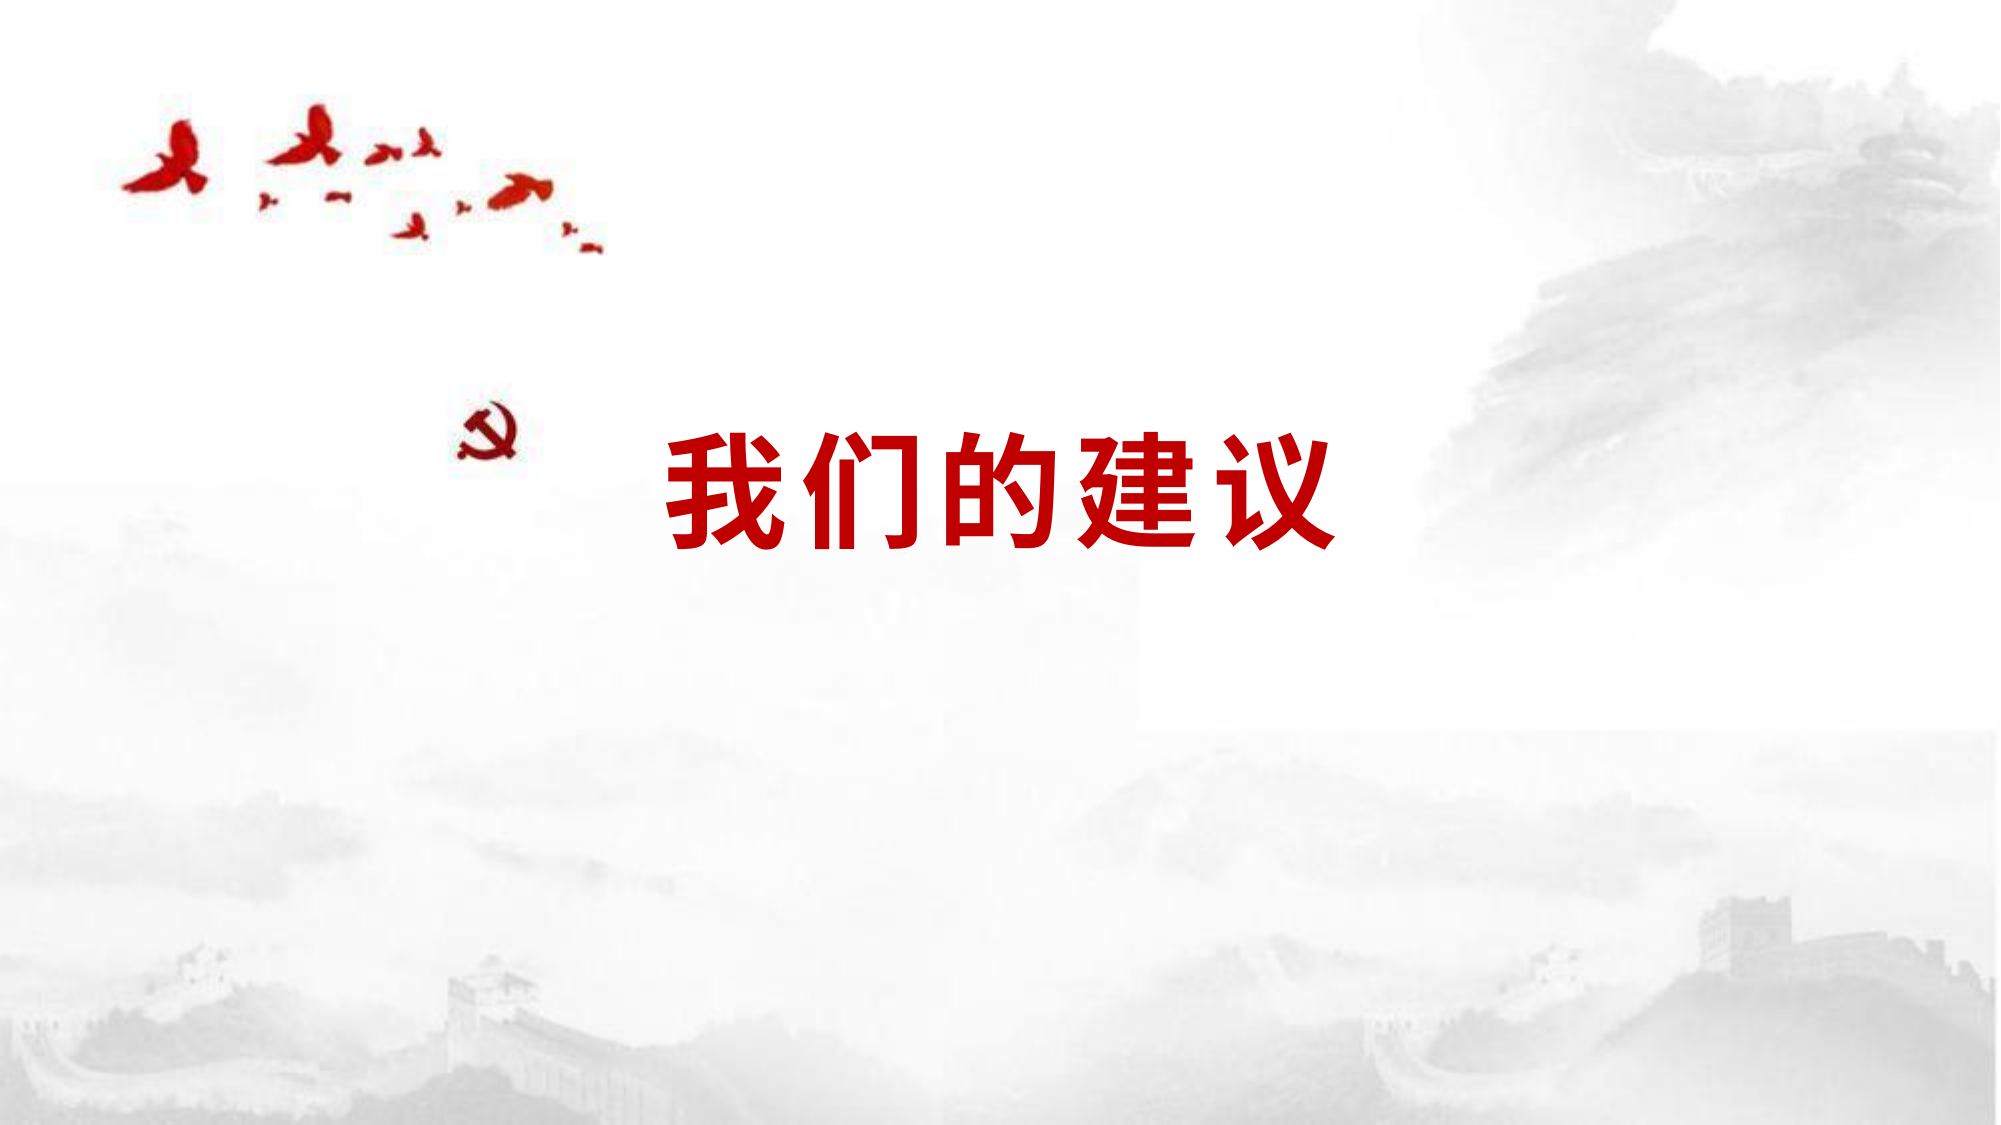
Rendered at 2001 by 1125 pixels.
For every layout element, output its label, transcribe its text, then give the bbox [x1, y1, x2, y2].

picture [0, 0, 2000, 1125]
title 我们的建议 [449, 261, 1551, 564]
